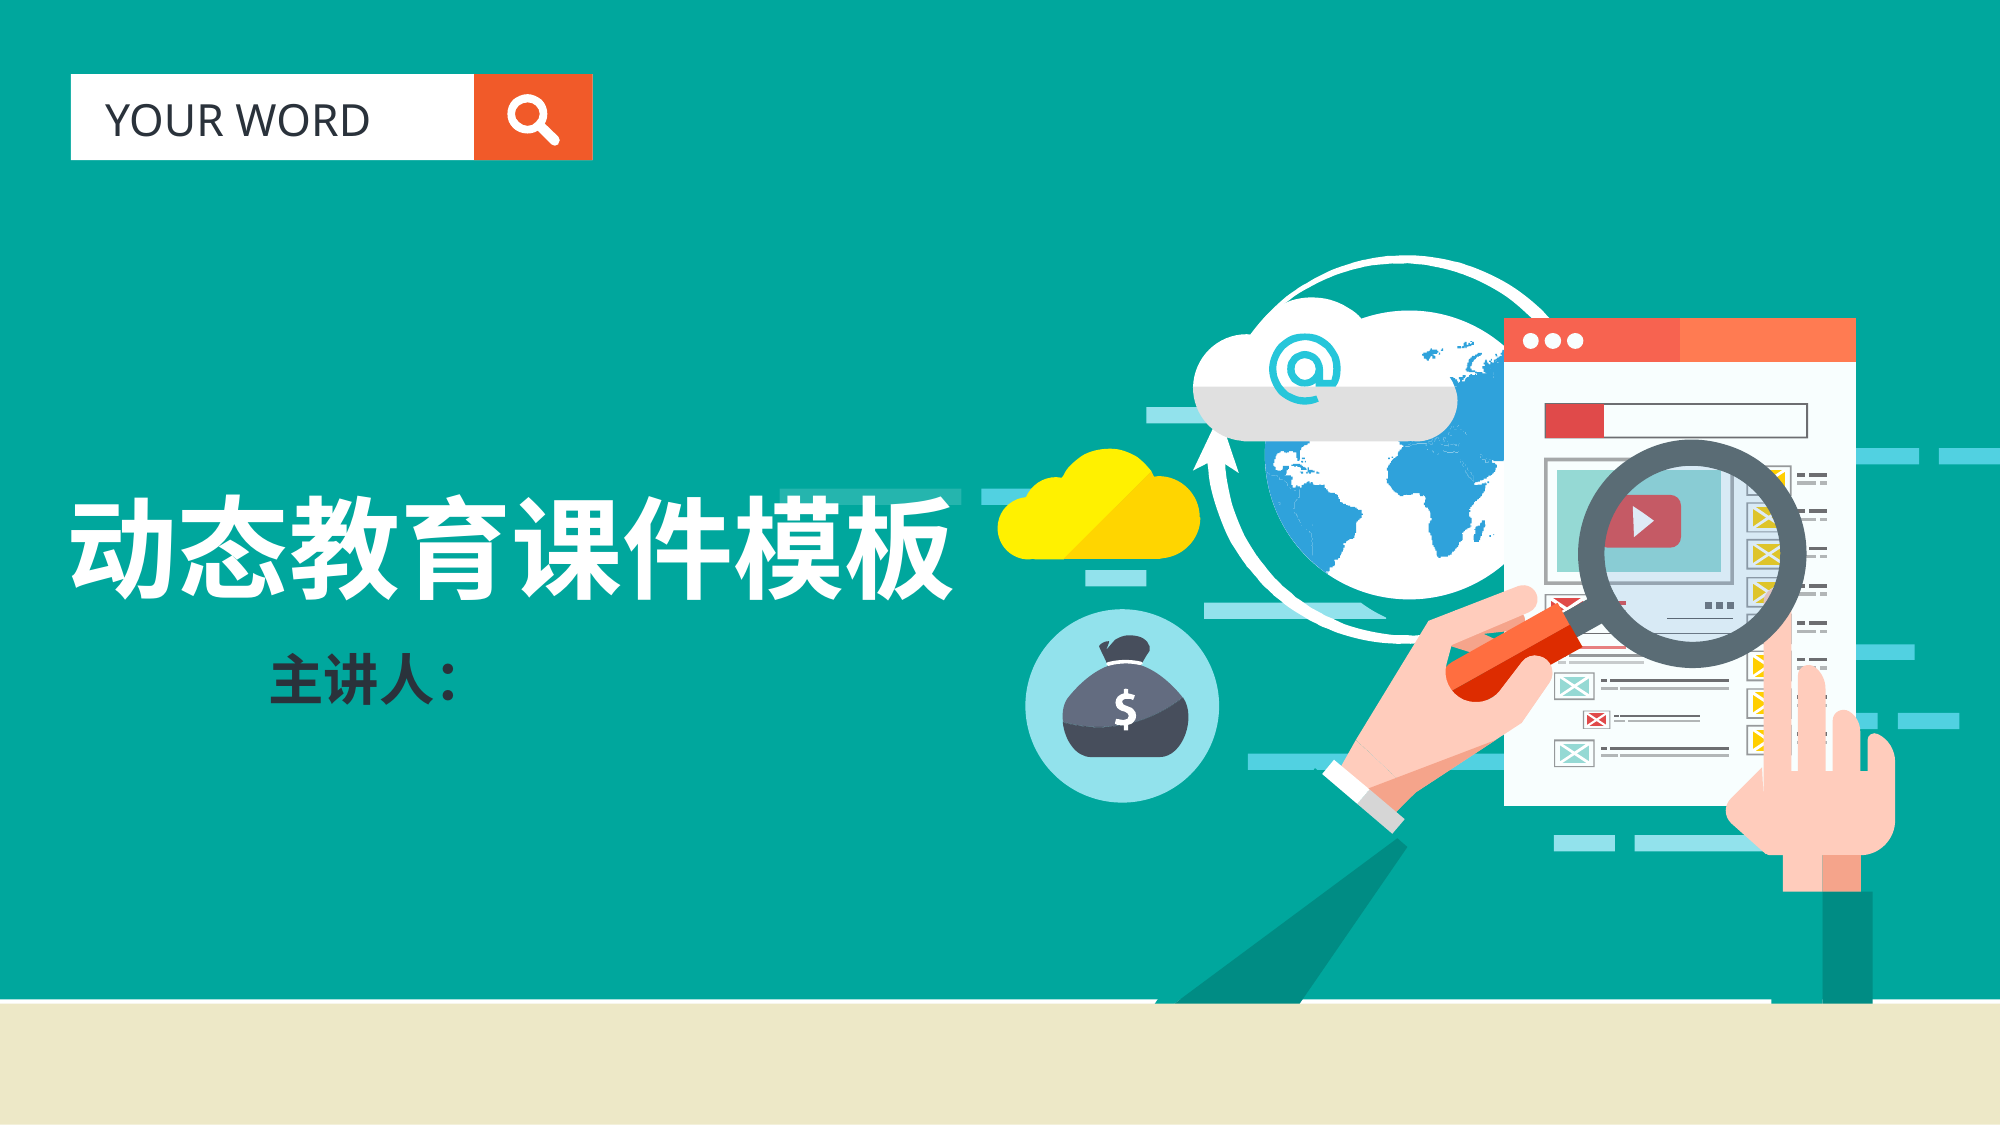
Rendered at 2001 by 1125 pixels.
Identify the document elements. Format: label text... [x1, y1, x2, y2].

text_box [997, 448, 1074, 560]
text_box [1192, 255, 1618, 435]
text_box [70, 74, 593, 161]
text_box [0, 1003, 2000, 1125]
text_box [1857, 407, 2000, 465]
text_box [1146, 407, 1192, 435]
text_box 动态教育课件模板 [52, 472, 971, 621]
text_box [1896, 644, 1915, 660]
text_box 主讲人： [253, 637, 506, 719]
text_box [1061, 634, 1074, 758]
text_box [1823, 587, 1896, 1045]
picture [1503, 318, 1857, 587]
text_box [1192, 297, 1458, 435]
text_box [0, 0, 2000, 1000]
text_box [1896, 712, 1960, 730]
text_box [1025, 622, 1074, 790]
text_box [779, 488, 997, 505]
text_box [1074, 435, 1823, 1121]
